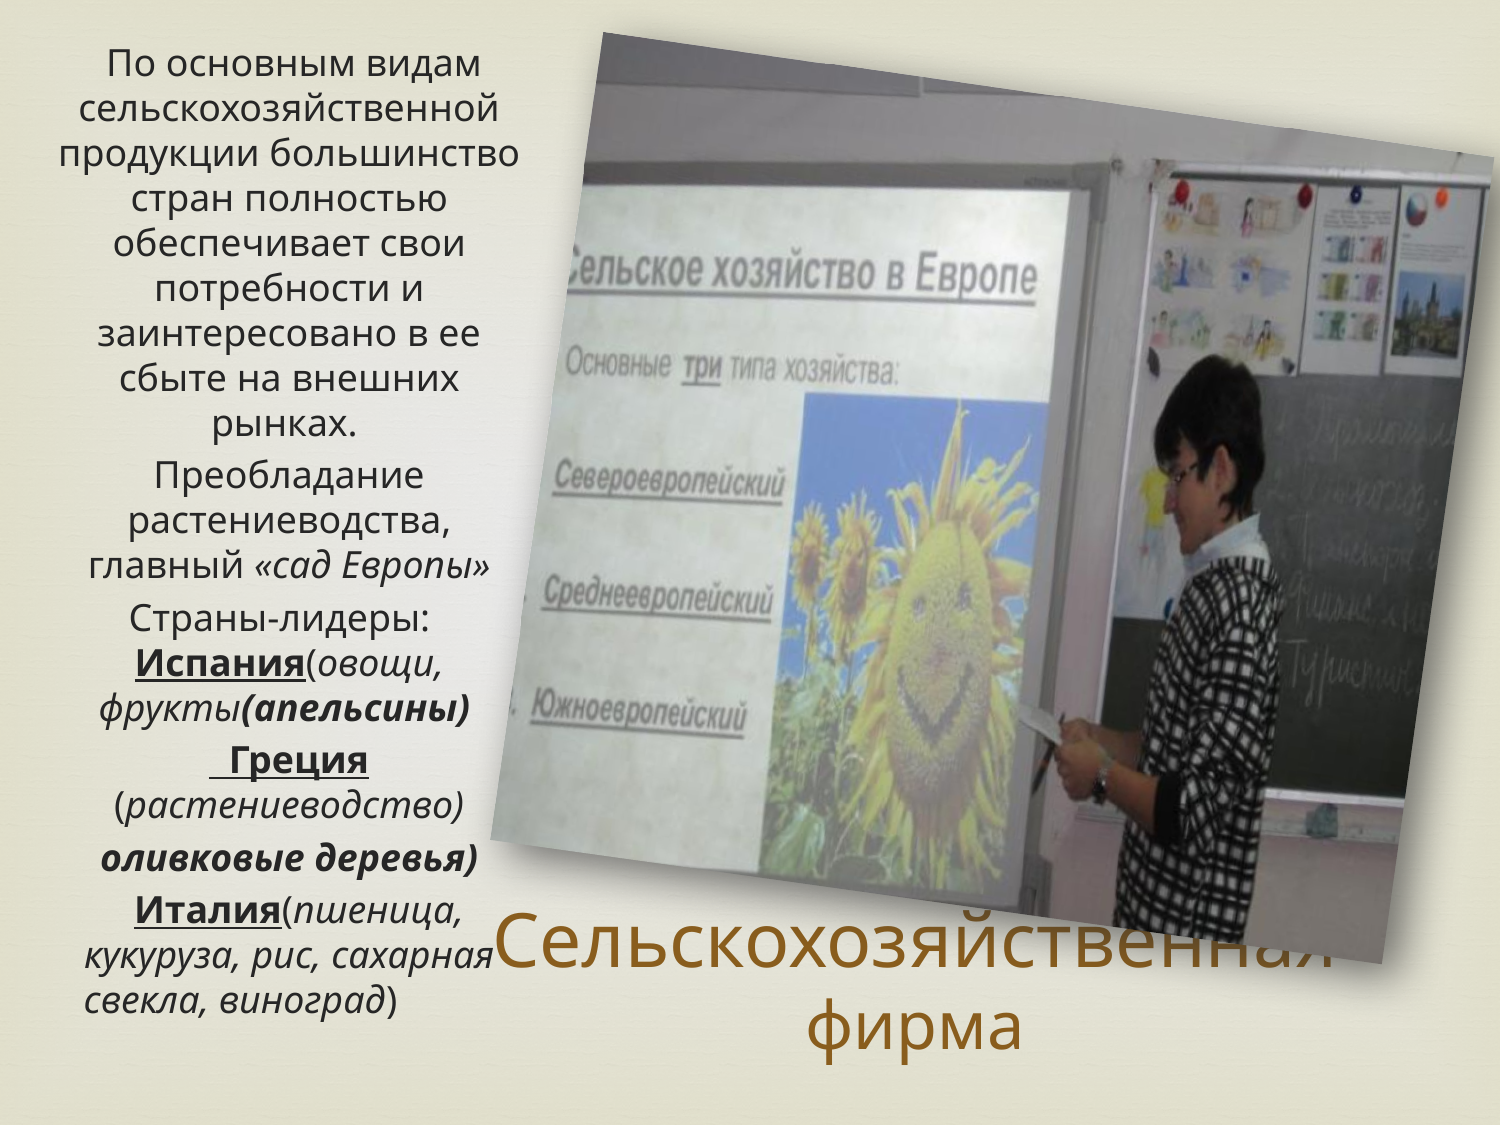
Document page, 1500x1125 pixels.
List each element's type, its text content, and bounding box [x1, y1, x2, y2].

title Сельскохозяйственная фирма [407, 915, 1424, 1071]
picture [538, 32, 1495, 965]
list По основным видам сельскохозяйственной продукции большинство стран полностью обеспечивает свои потребности и заинтересовано в ее сбыте на внешних рынках. Преобладание растениеводства, главный «сад Европы» Страны-лидеры: Испания(овощи, фрукты(апельсины) Греция (растениеводство) оливковые деревья) Италия(пшеница, кукуруза, рис, сахарная свекла, виноград) [41, 30, 538, 1047]
